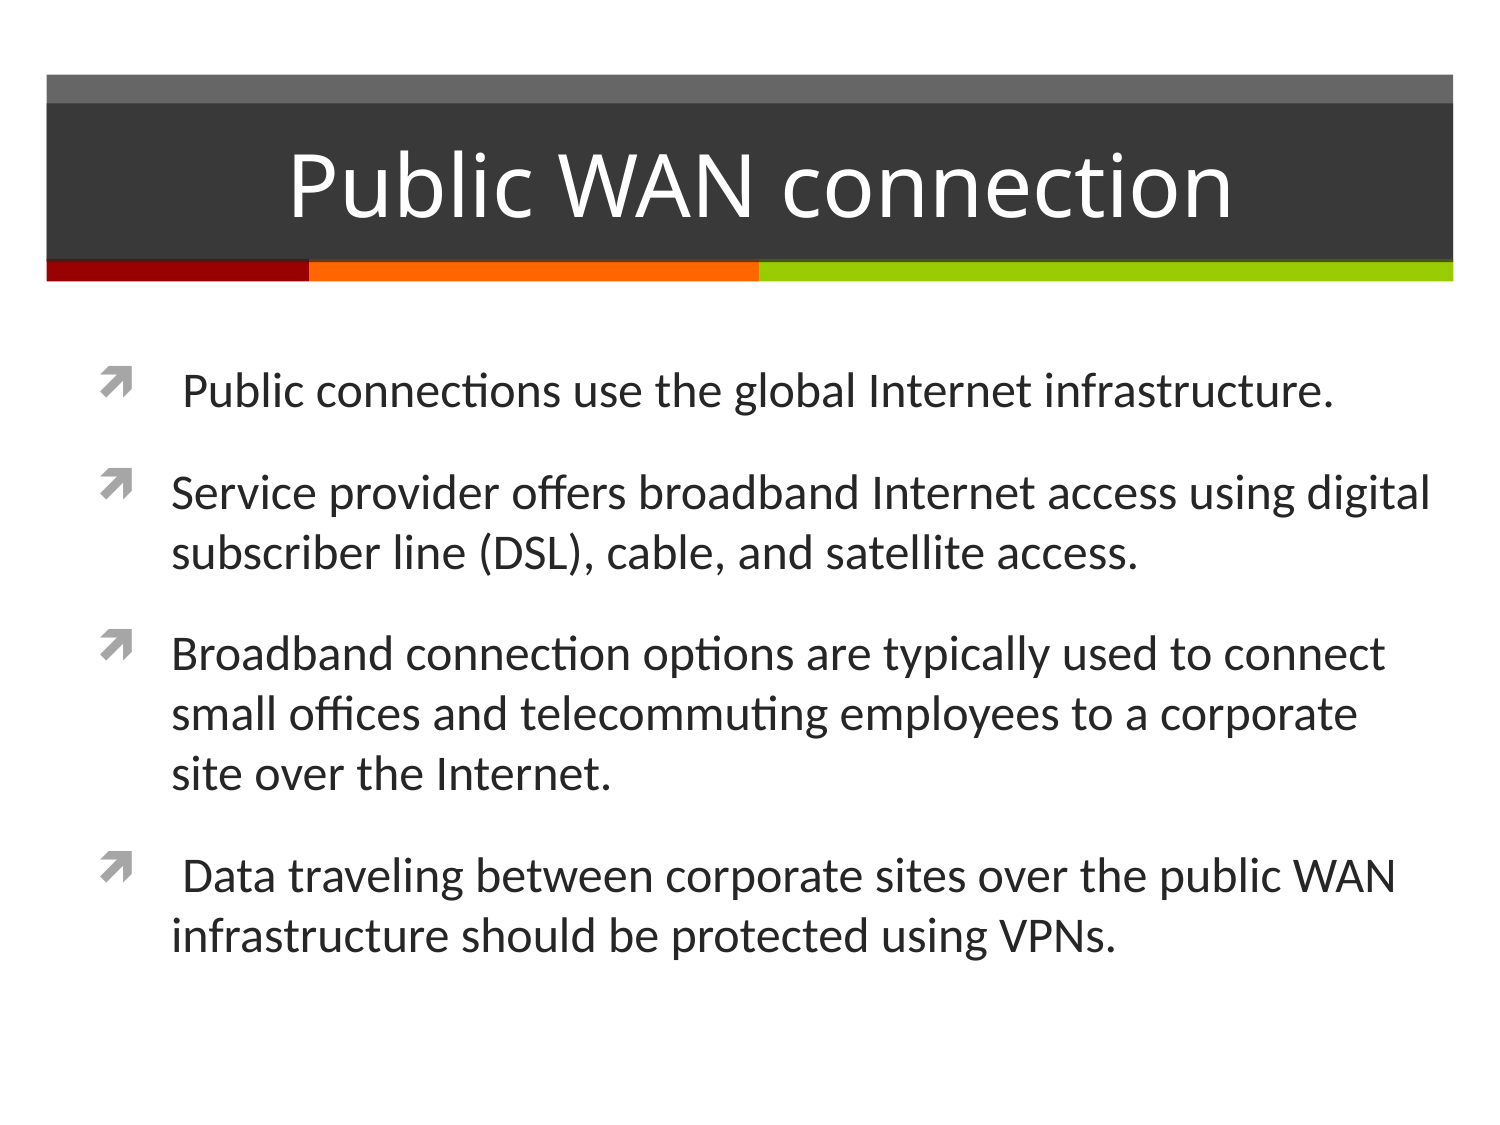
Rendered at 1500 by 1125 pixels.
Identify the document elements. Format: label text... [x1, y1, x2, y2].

title Public WAN connection [46, 103, 1454, 263]
list Public connections use the global Internet infrastructure. Service provider offers broadband Internet access using digital subscriber line (DSL), cable, and satellite access. Broadband connection options are typically used to connect small offices and telecommuting employees to a corporate site over the Internet. Data traveling between corporate sites over the public WAN infrastructure should be protected using VPNs. [81, 350, 1454, 1005]
